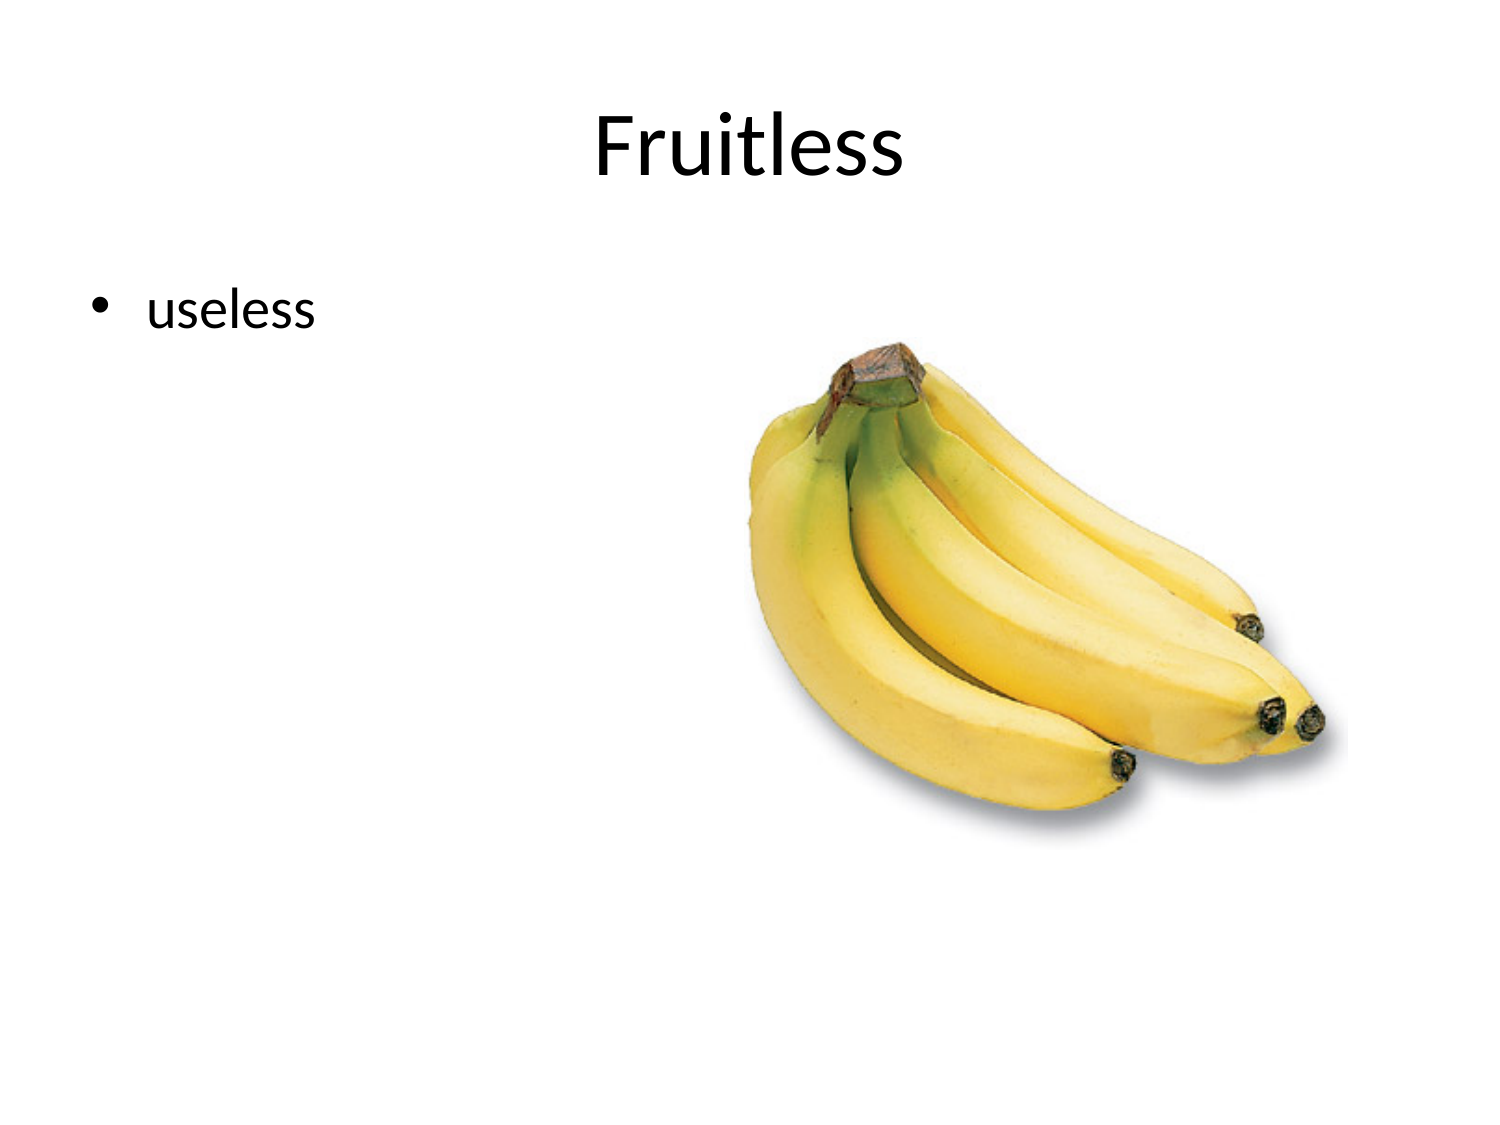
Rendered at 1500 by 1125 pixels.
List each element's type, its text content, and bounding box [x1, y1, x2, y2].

title Fruitless [75, 45, 1425, 233]
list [744, 337, 1348, 850]
list useless [75, 262, 738, 1005]
